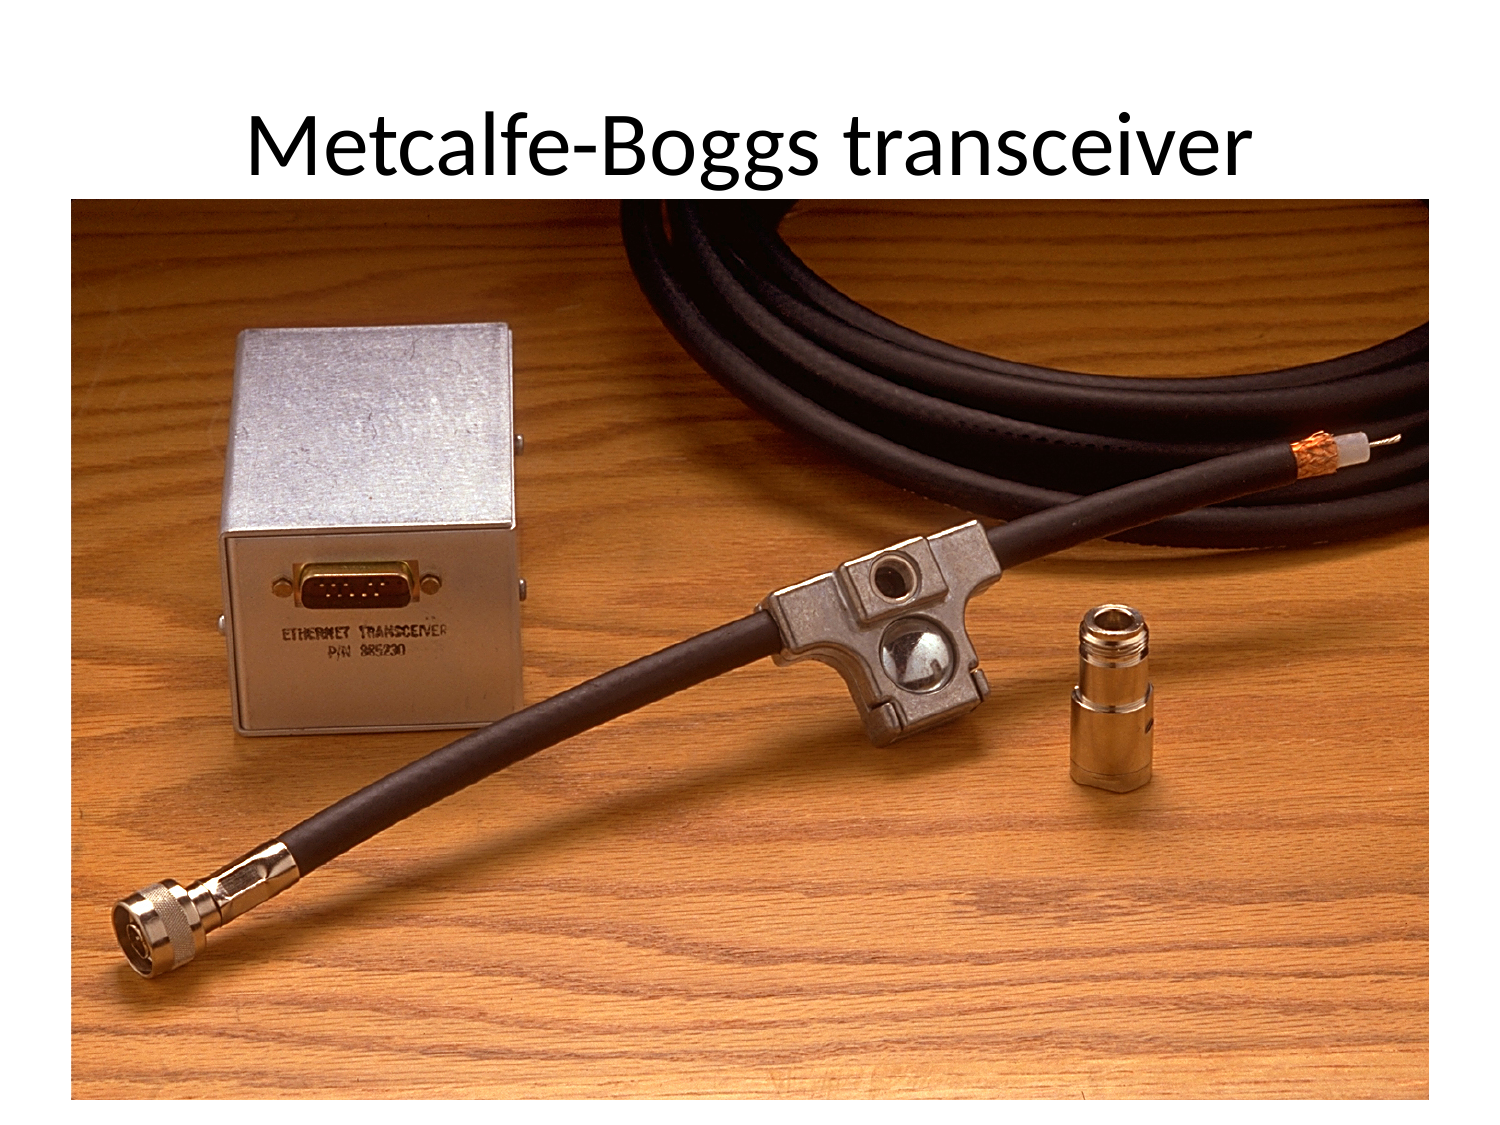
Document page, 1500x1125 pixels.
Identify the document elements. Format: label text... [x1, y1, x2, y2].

picture [70, 199, 1429, 1101]
title Metcalfe-Boggs transceiver [74, 44, 1426, 198]
